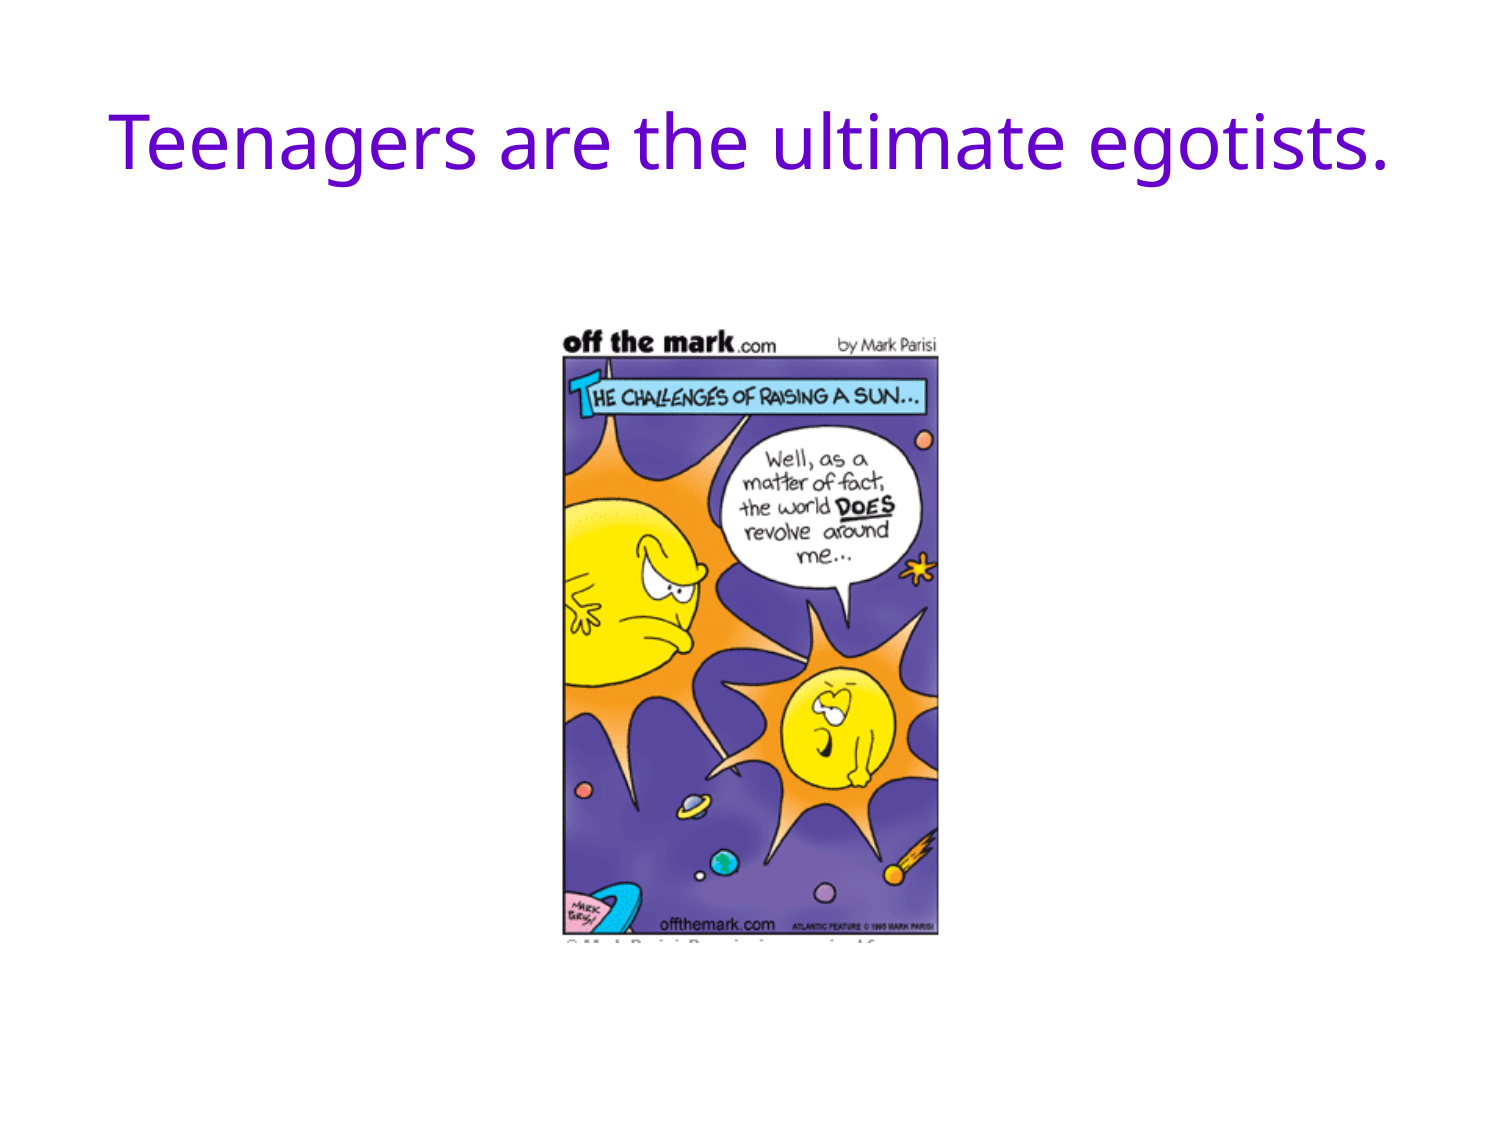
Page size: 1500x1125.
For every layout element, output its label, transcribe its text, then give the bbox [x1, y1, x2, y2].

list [555, 324, 945, 943]
title Teenagers are the ultimate egotists. [75, 45, 1425, 233]
